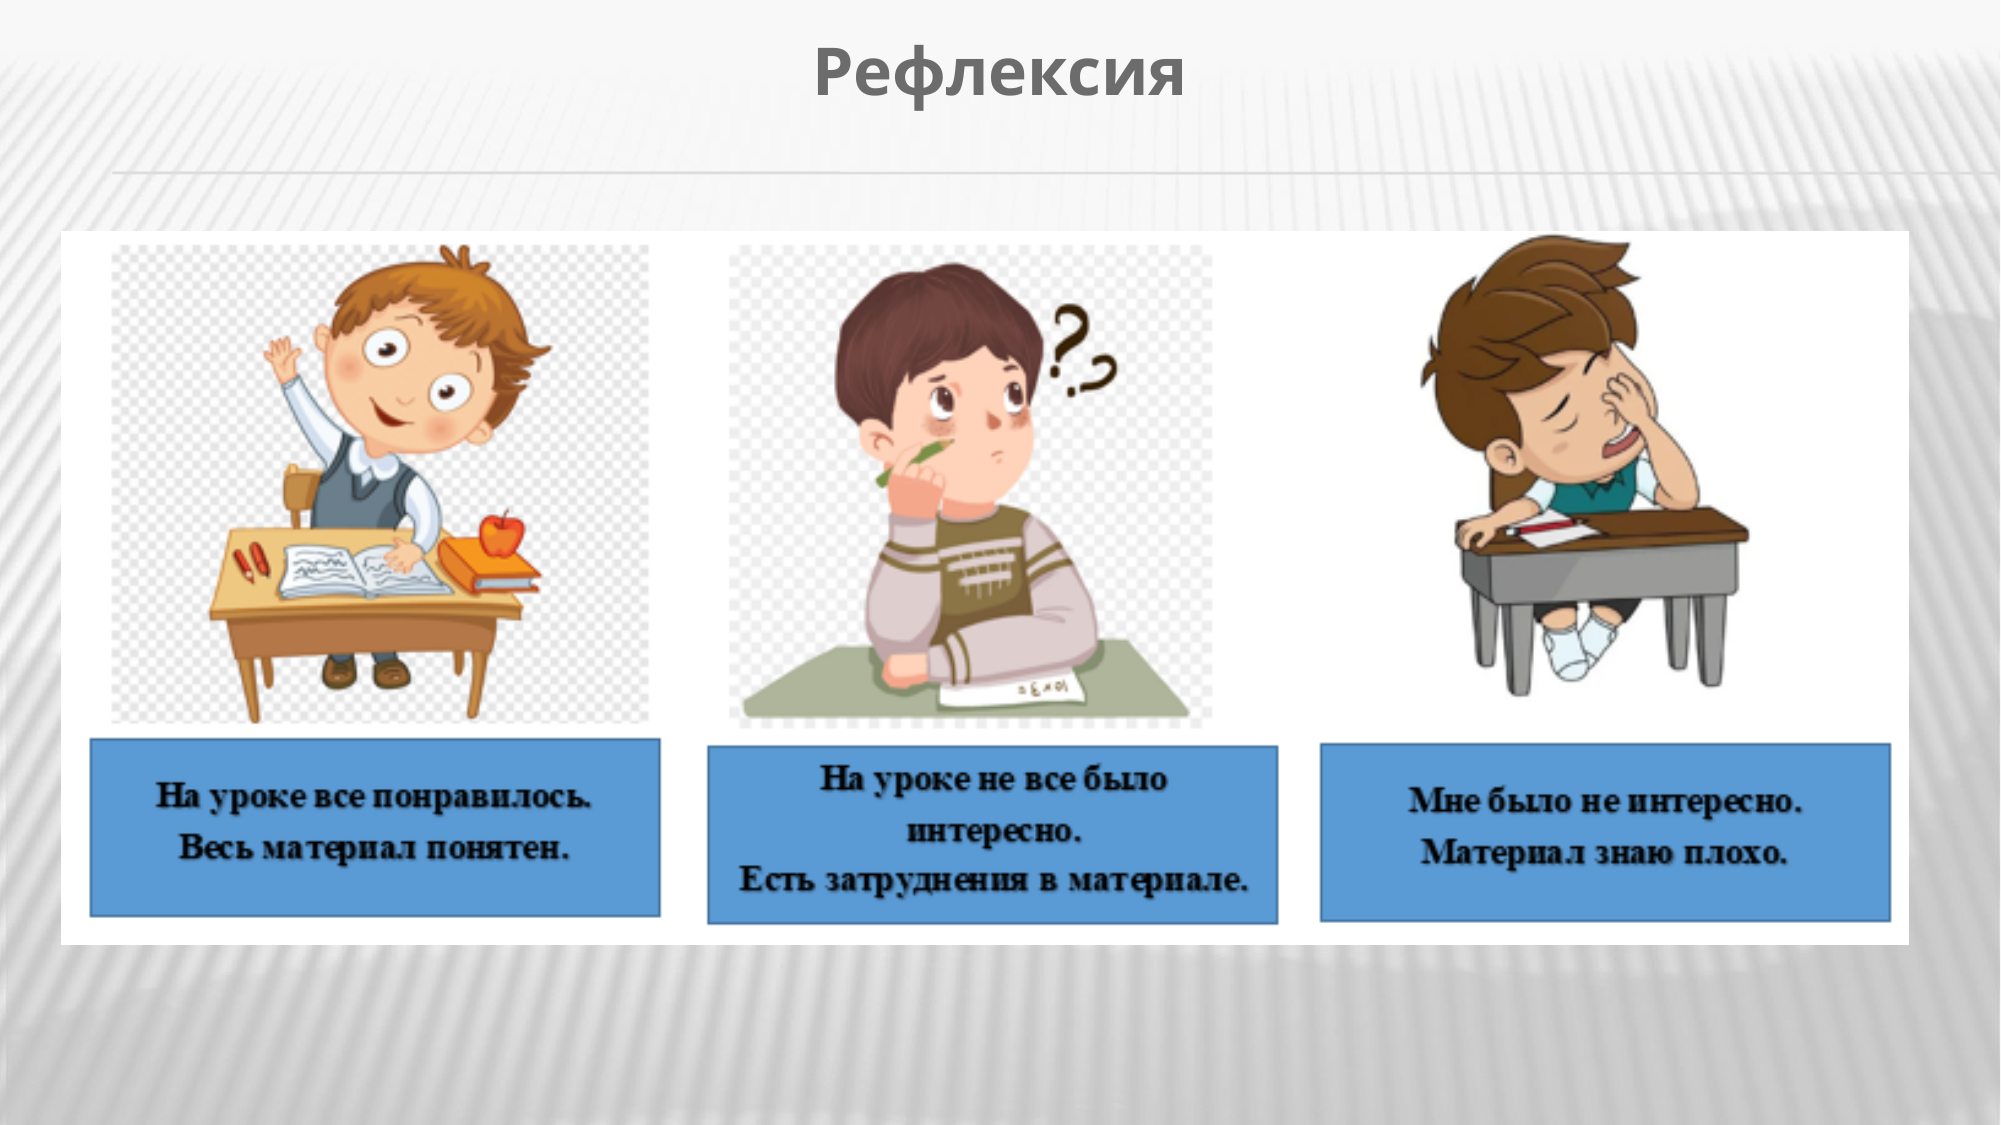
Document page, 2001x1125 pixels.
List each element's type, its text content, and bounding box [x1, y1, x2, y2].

title Рефлексия [190, 21, 1810, 117]
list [61, 231, 1909, 945]
